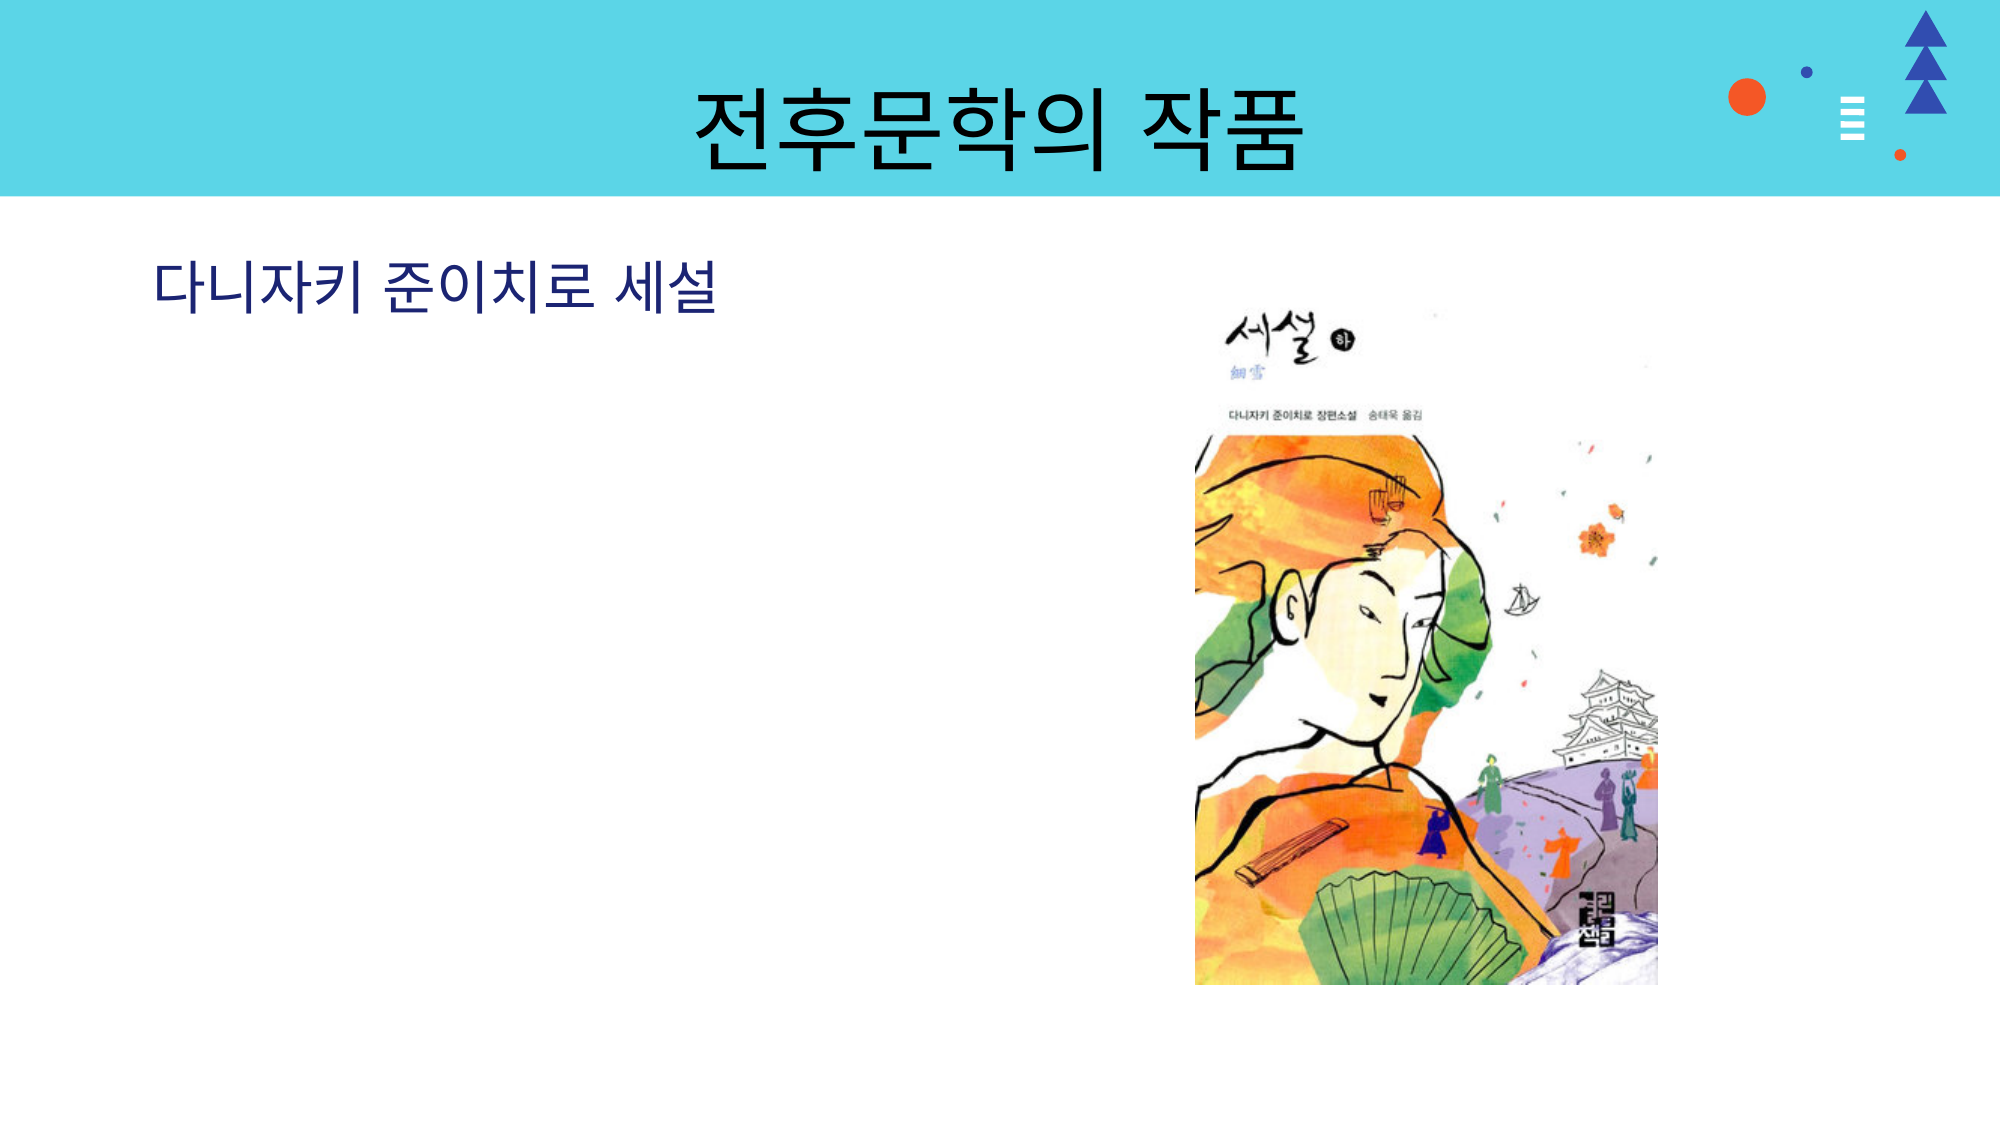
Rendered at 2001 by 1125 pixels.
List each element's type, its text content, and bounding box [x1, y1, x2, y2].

title 전후문학의 작품 [137, 59, 1863, 197]
picture [1195, 272, 1658, 985]
list 다니자키 준이치로 세설 [137, 243, 1863, 1014]
